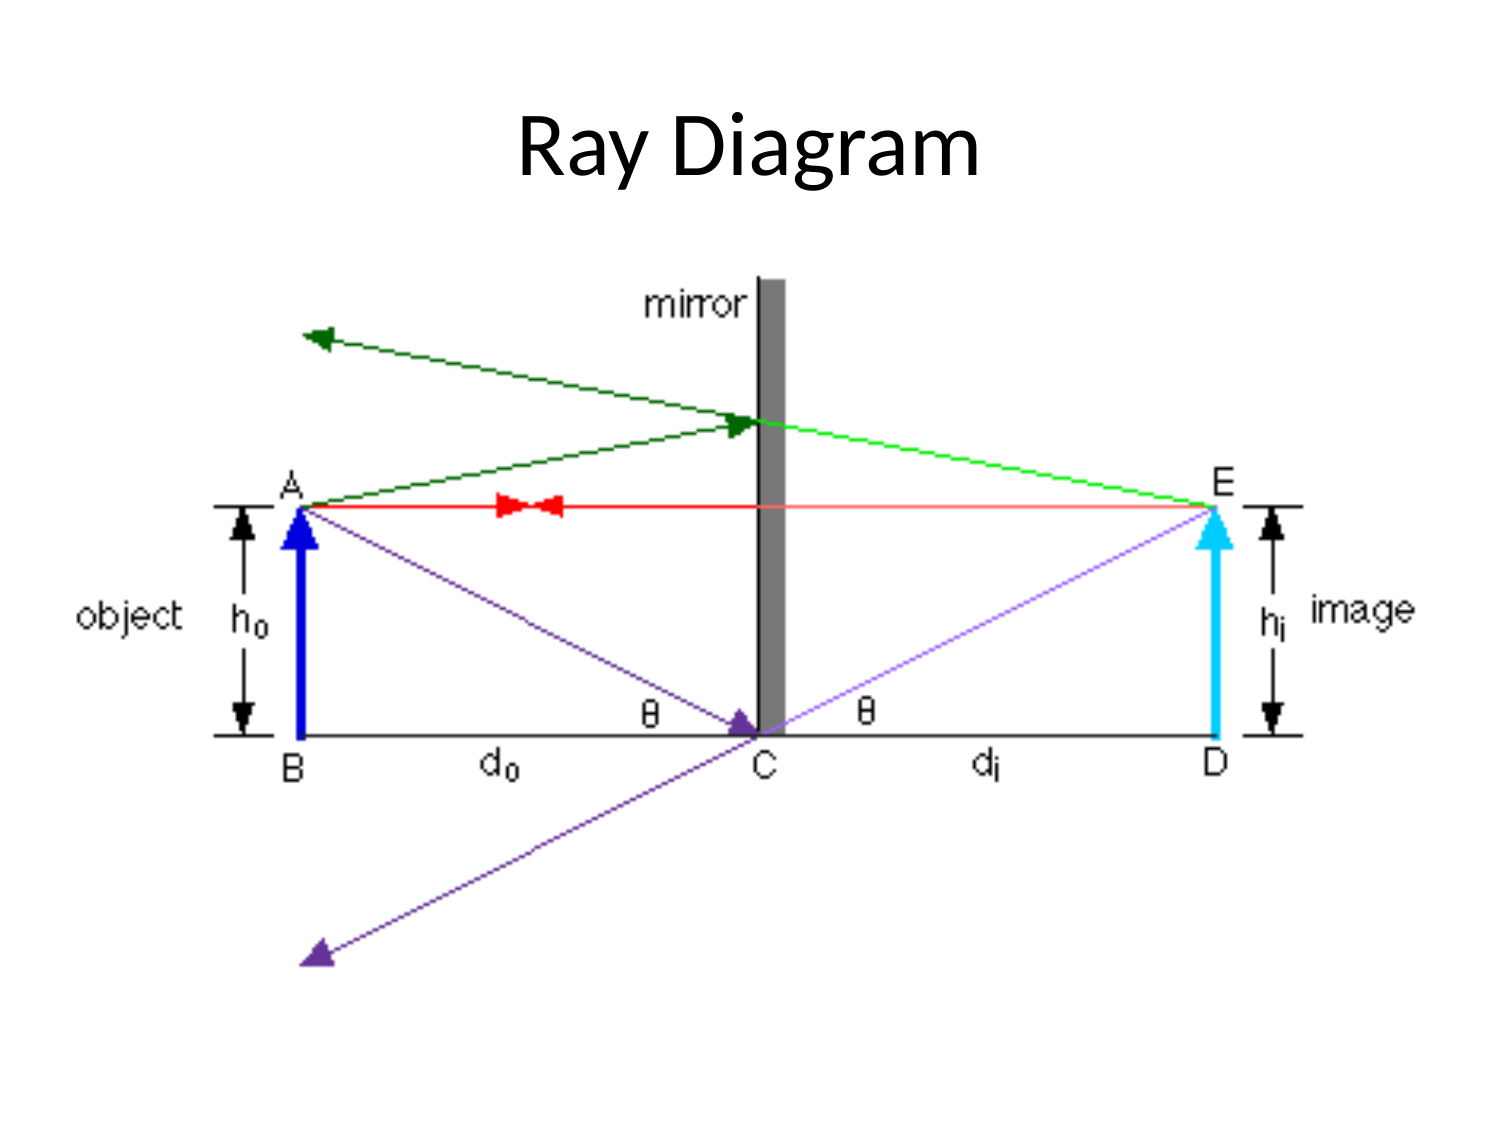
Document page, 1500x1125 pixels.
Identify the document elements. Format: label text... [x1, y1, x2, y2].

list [74, 262, 1426, 1006]
title Ray Diagram [75, 45, 1425, 233]
